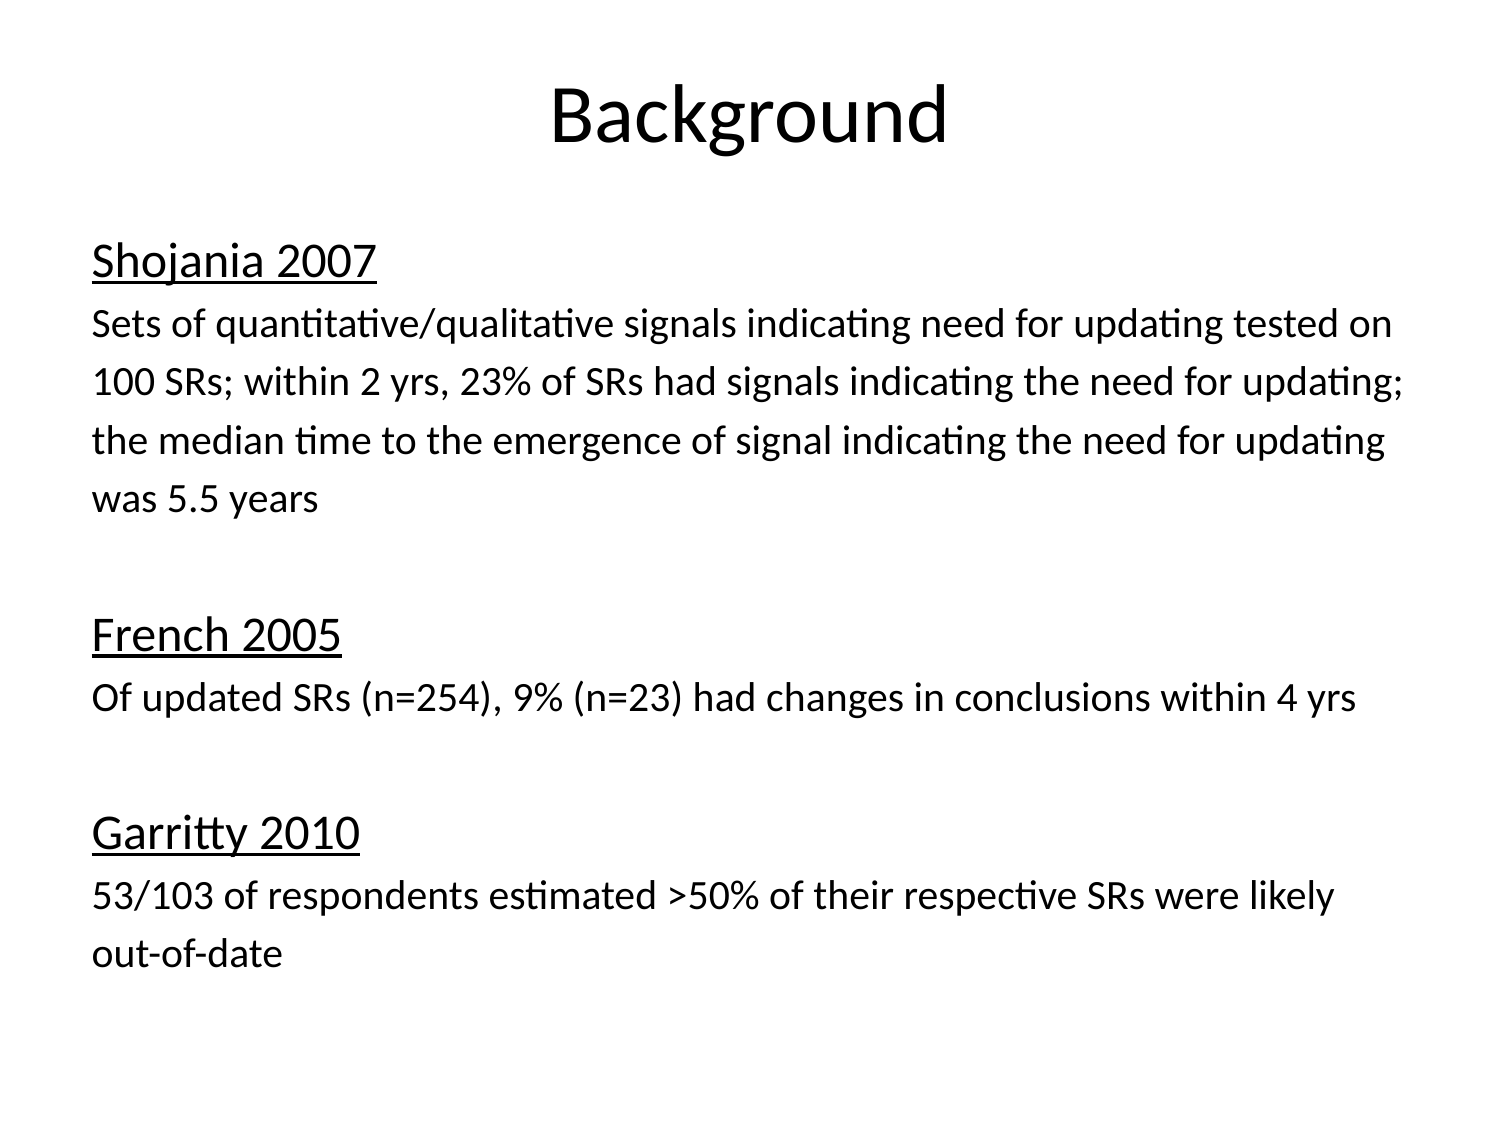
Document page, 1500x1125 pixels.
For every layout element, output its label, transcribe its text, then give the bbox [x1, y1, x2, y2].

list Shojania 2007 Sets of quantitative/qualitative signals indicating need for updating tested on 100 SRs; within 2 yrs, 23% of SRs had signals indicating the need for updating; the median time to the emergence of signal indicating the need for updating was 5.5 years French 2005 Of updated SRs (n=254), 9% (n=23) had changes in conclusions within 4 yrs Garritty 2010 53/103 of respondents estimated >50% of their respective SRs were likely out-of-date [76, 219, 1427, 1016]
title Background [75, 45, 1425, 173]
